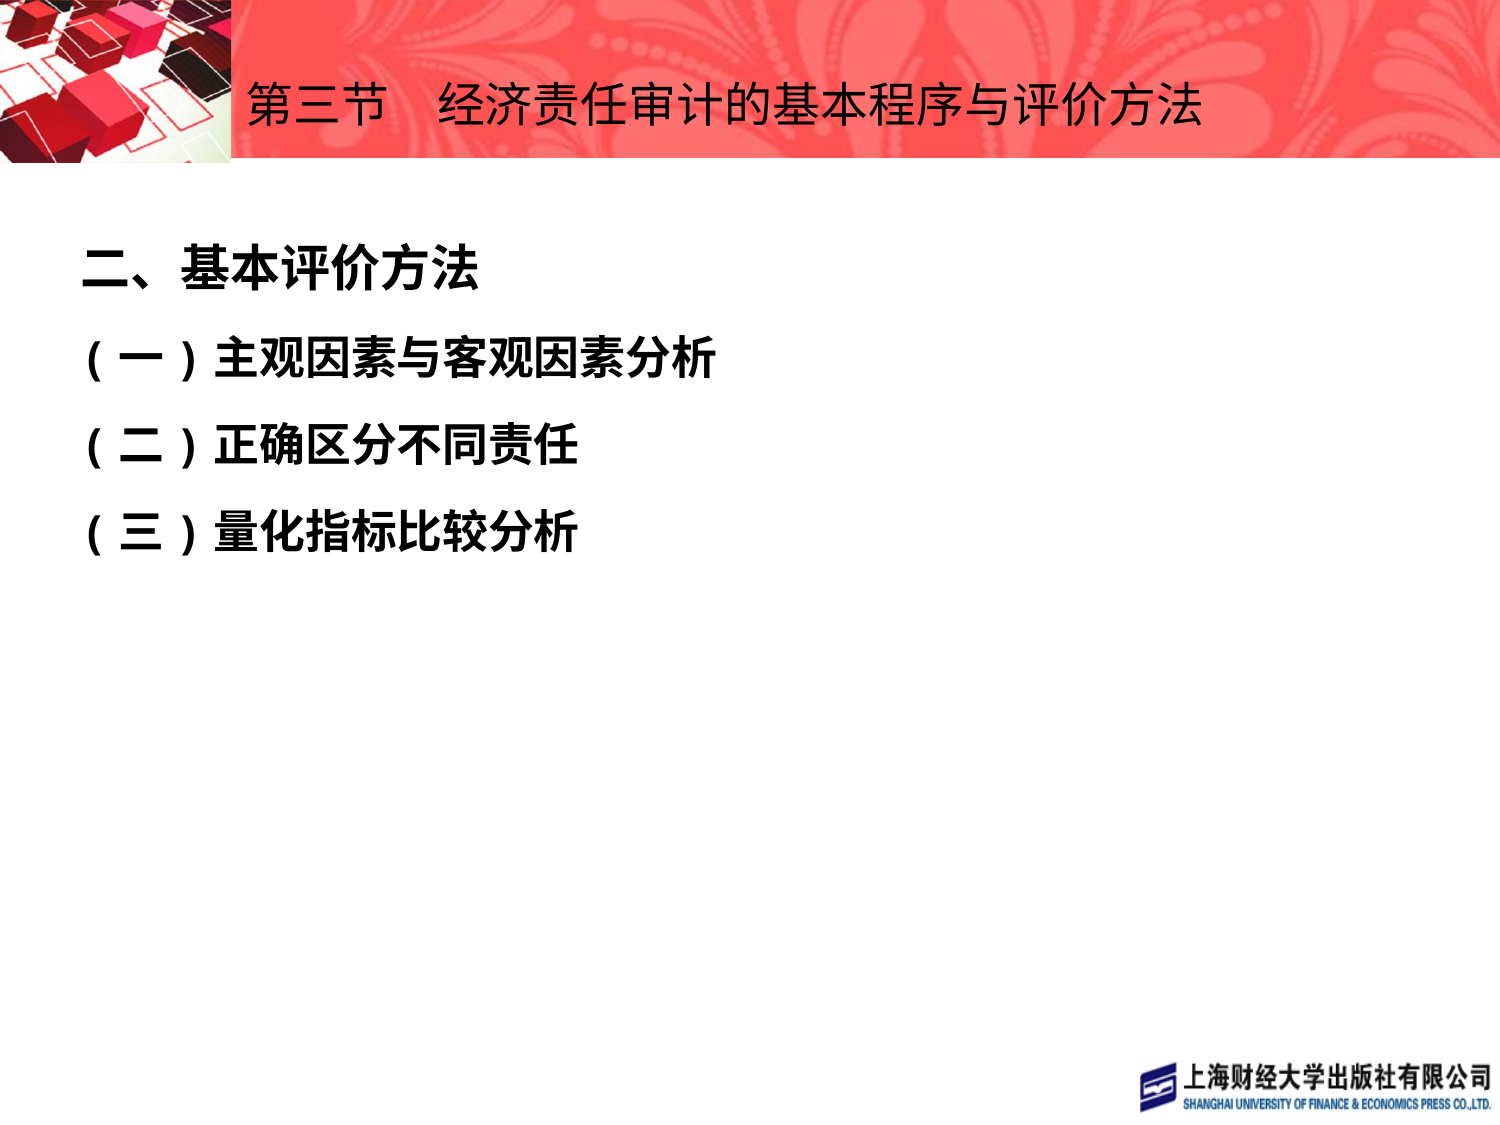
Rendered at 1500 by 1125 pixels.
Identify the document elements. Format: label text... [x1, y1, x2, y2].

title 第三节 经济责任审计的基本程序与评价方法 [230, 45, 1461, 161]
picture [1139, 1058, 1495, 1118]
list 二、基本评价方法 (一)主观因素与客观因素分析 (二)正确区分不同责任 (三)量化指标比较分析 [64, 208, 1425, 1047]
